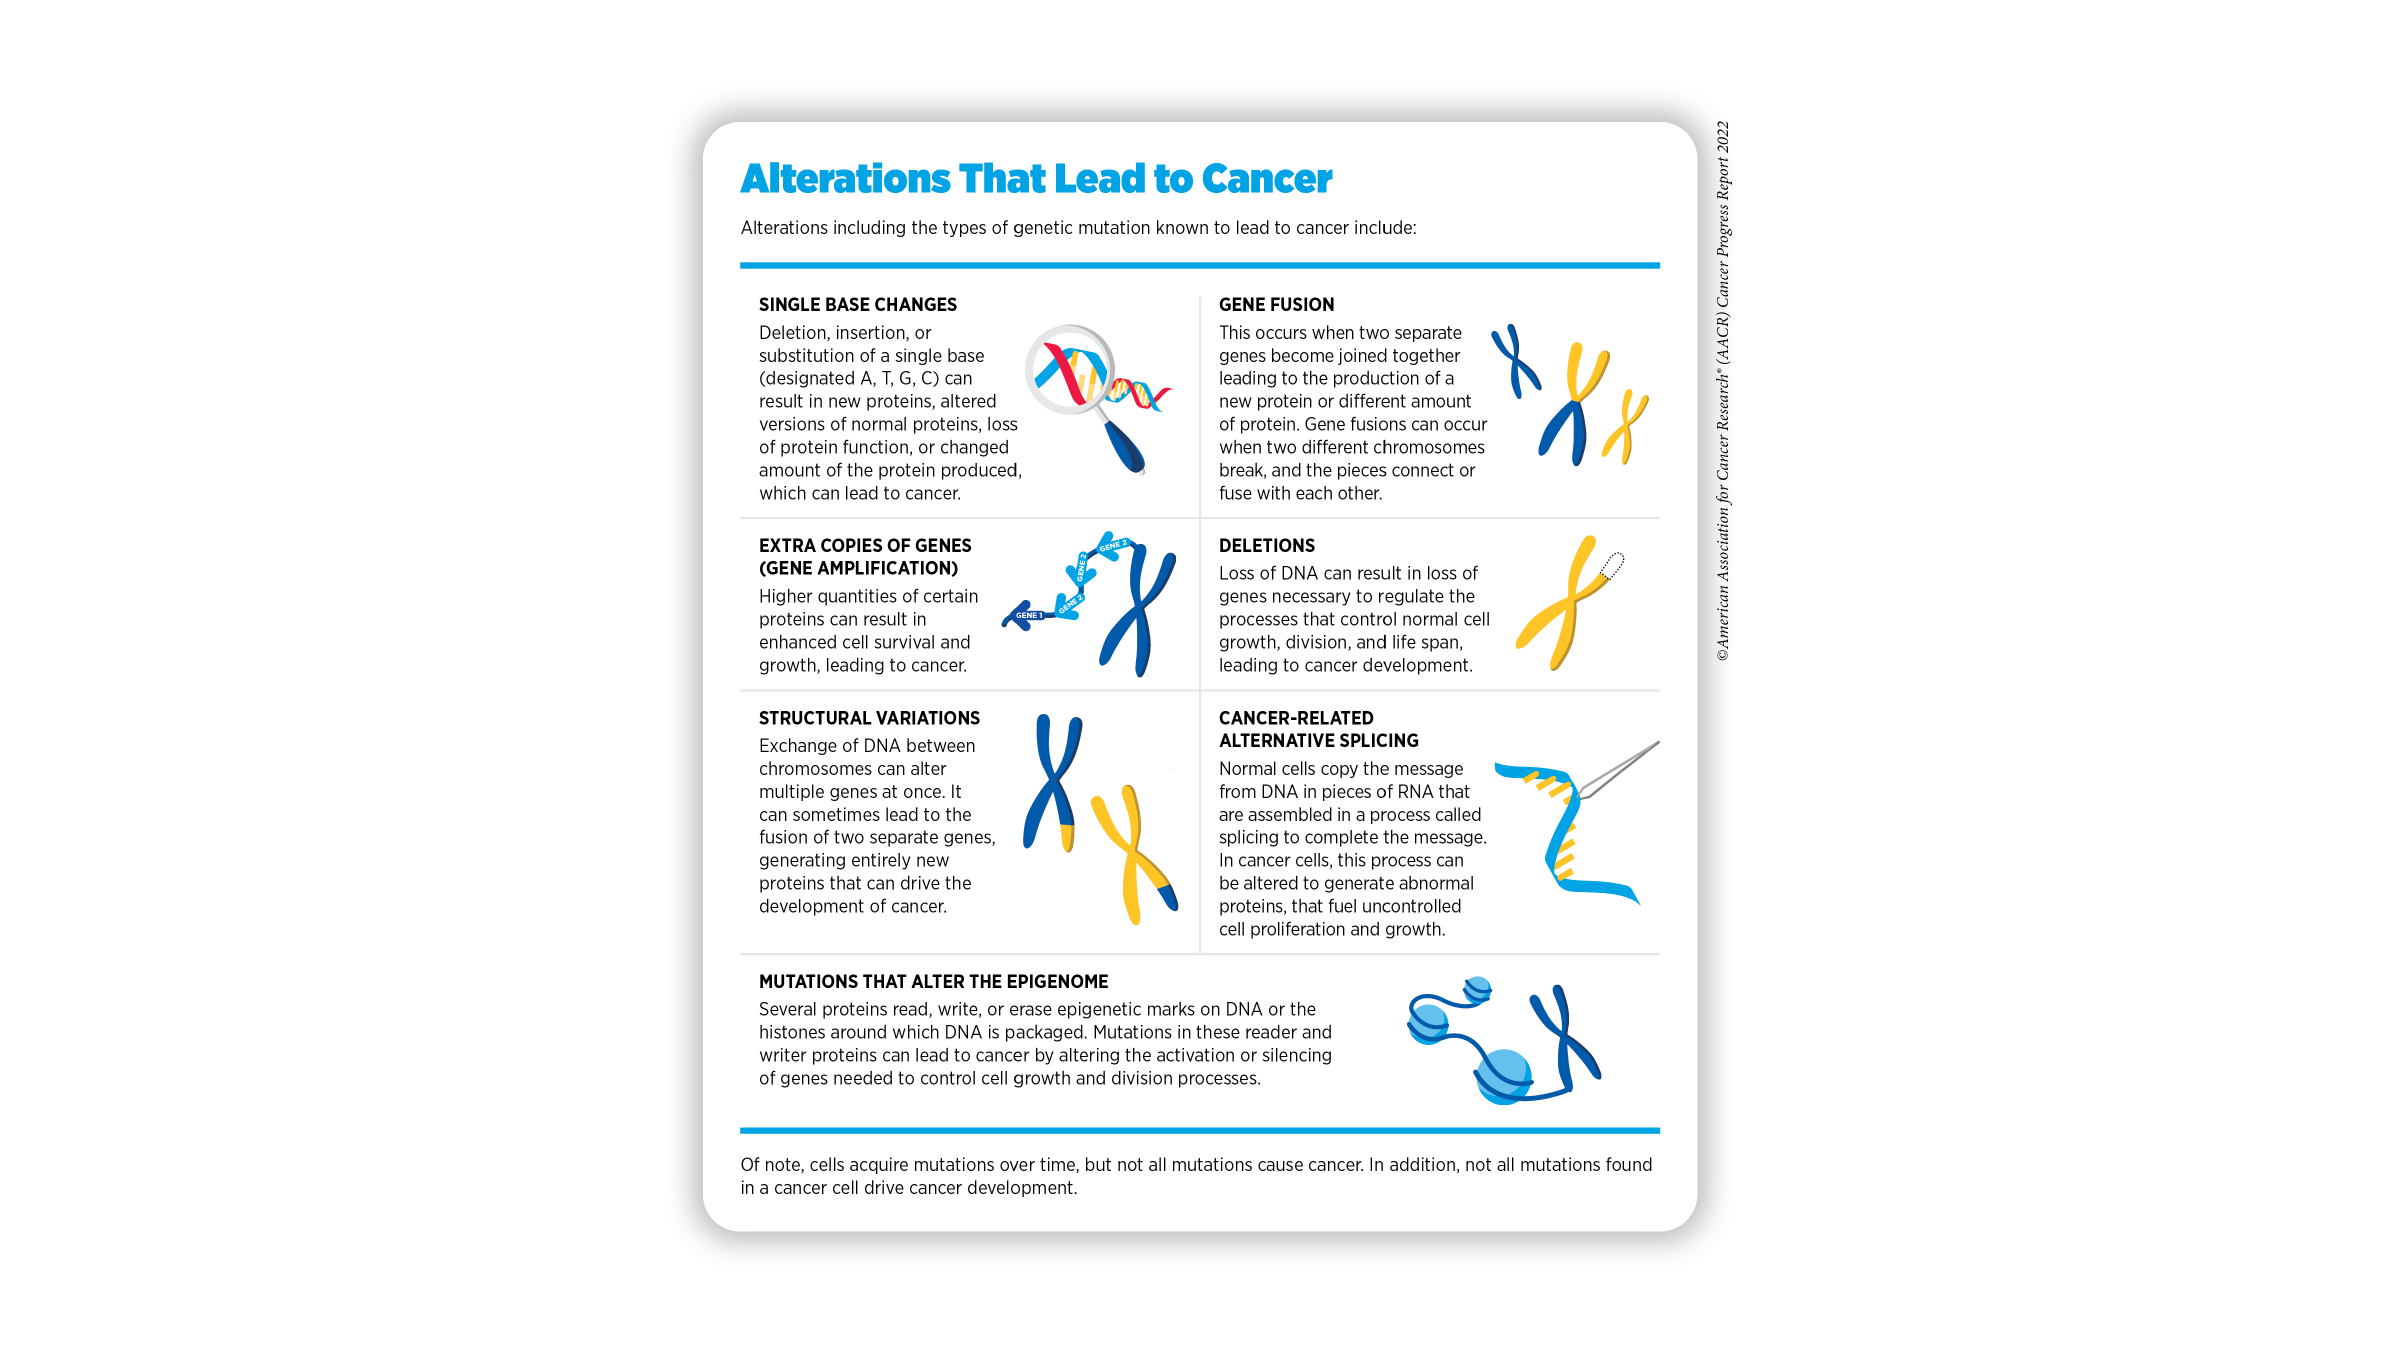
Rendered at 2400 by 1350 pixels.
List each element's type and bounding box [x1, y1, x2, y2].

picture [646, 65, 1754, 1285]
